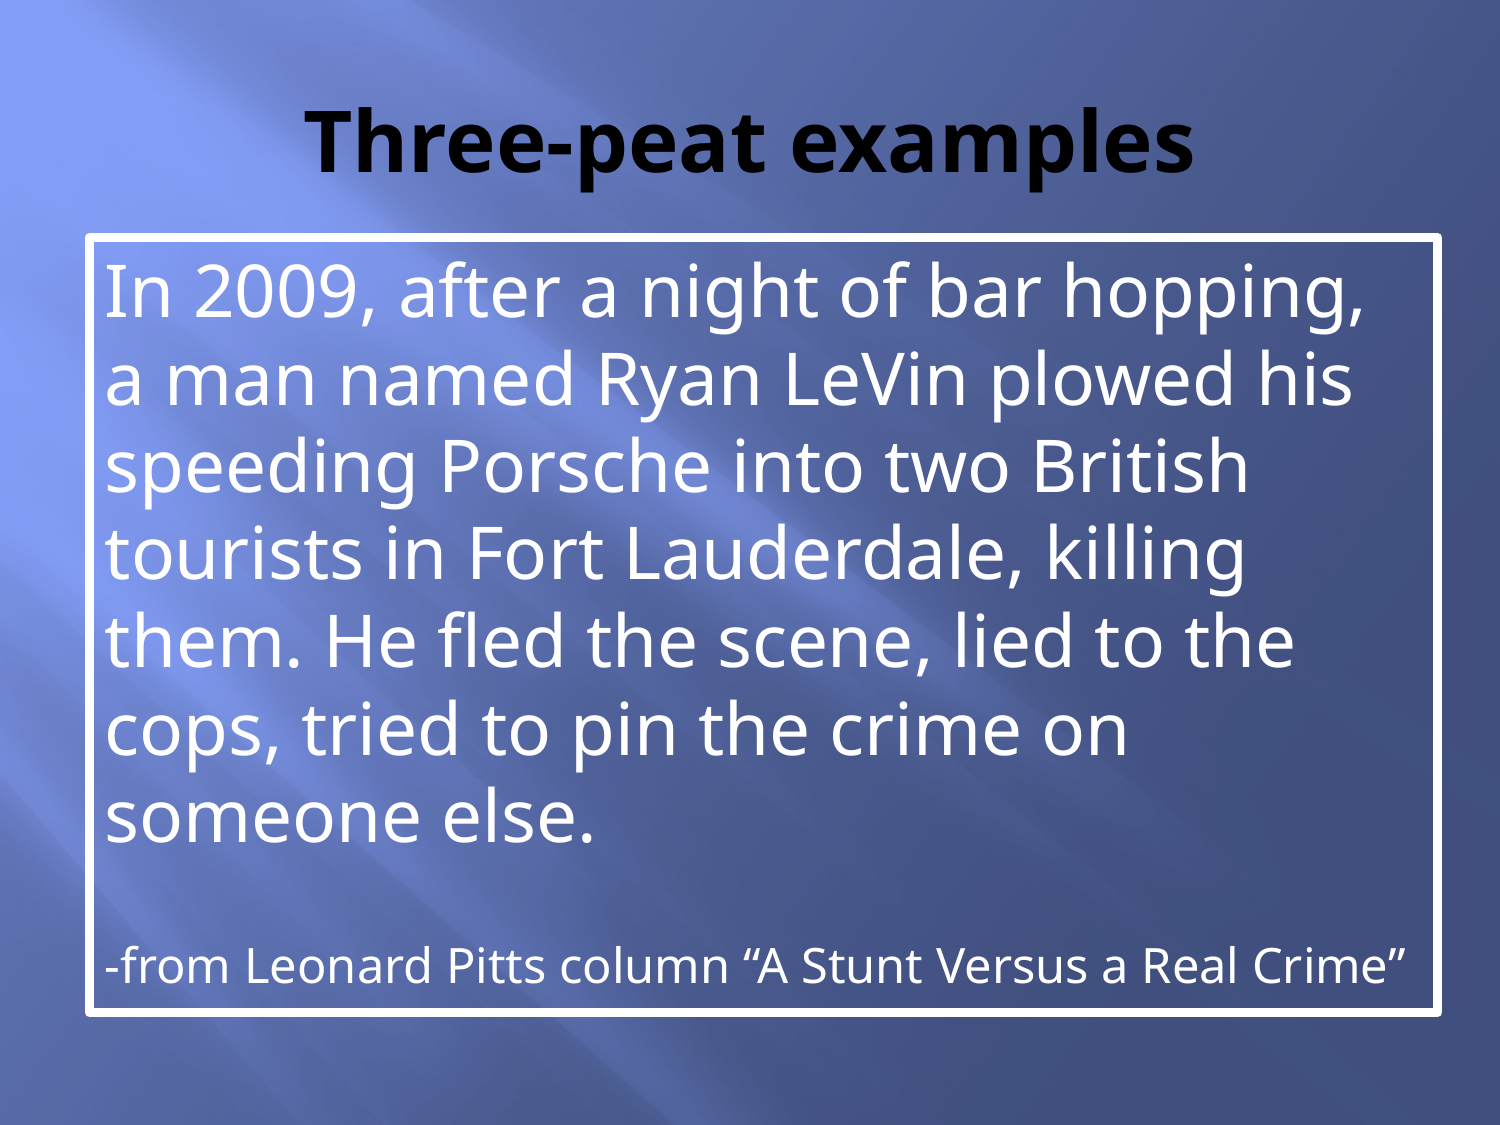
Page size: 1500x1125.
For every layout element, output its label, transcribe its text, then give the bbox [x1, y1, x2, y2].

title Three-peat examples [75, 45, 1425, 233]
text_box In 2009, after a night of bar hopping, a man named Ryan LeVin plowed his speeding Porsche into two British tourists in Fort Lauderdale, killing them. He fled the scene, lied to the cops, tried to pin the crime on someone else. -from Leonard Pitts column “A Stunt Versus a Real Crime” [89, 237, 1438, 1013]
